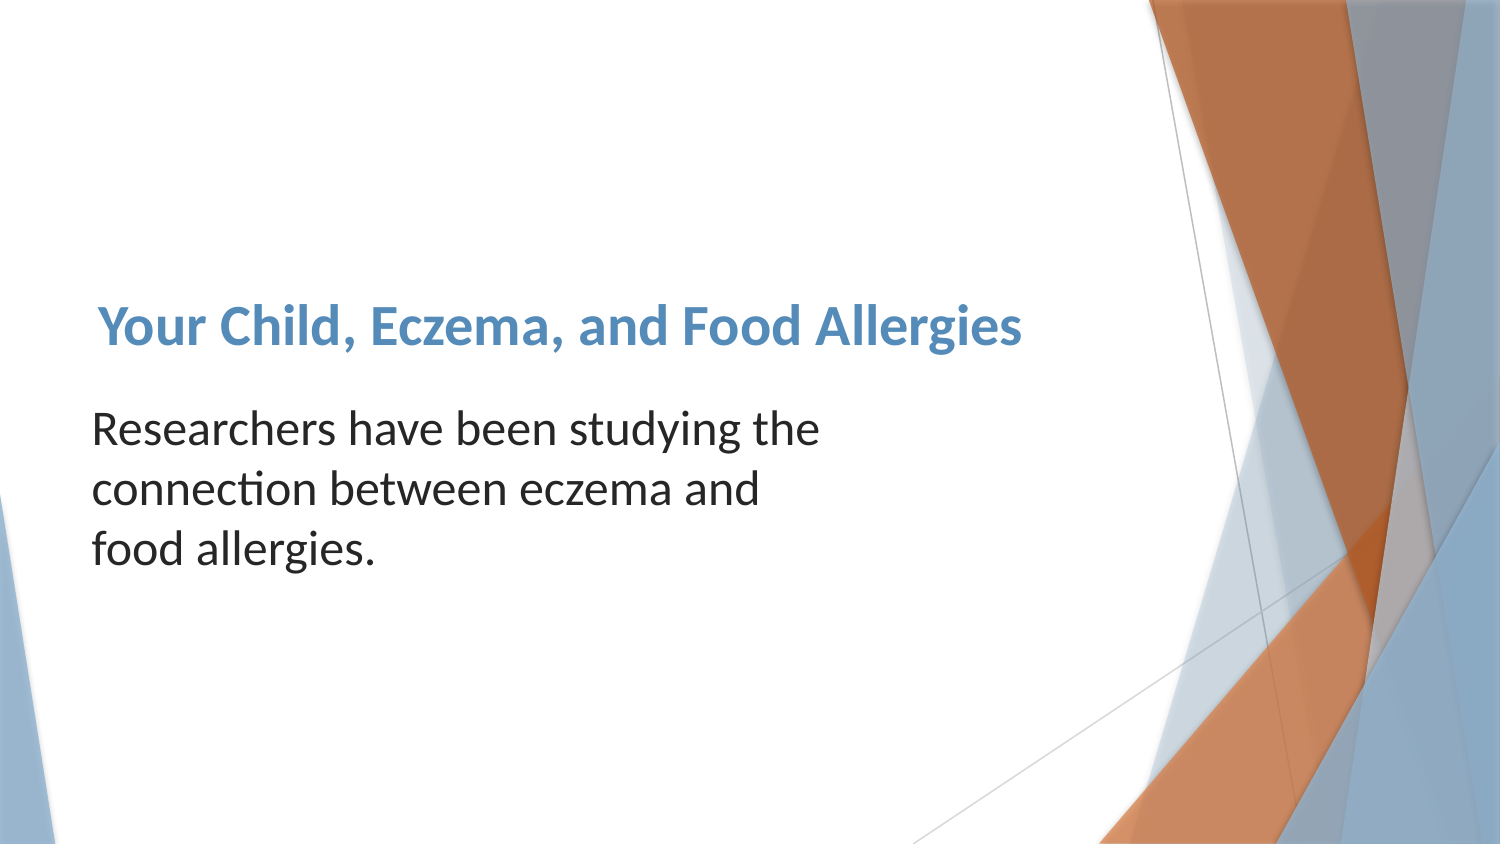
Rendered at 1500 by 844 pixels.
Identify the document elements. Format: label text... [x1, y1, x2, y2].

list Researchers have been studying the connection between eczema and food allergies. [76, 388, 862, 694]
title Your Child, Eczema, and Food Allergies [83, 280, 1141, 368]
